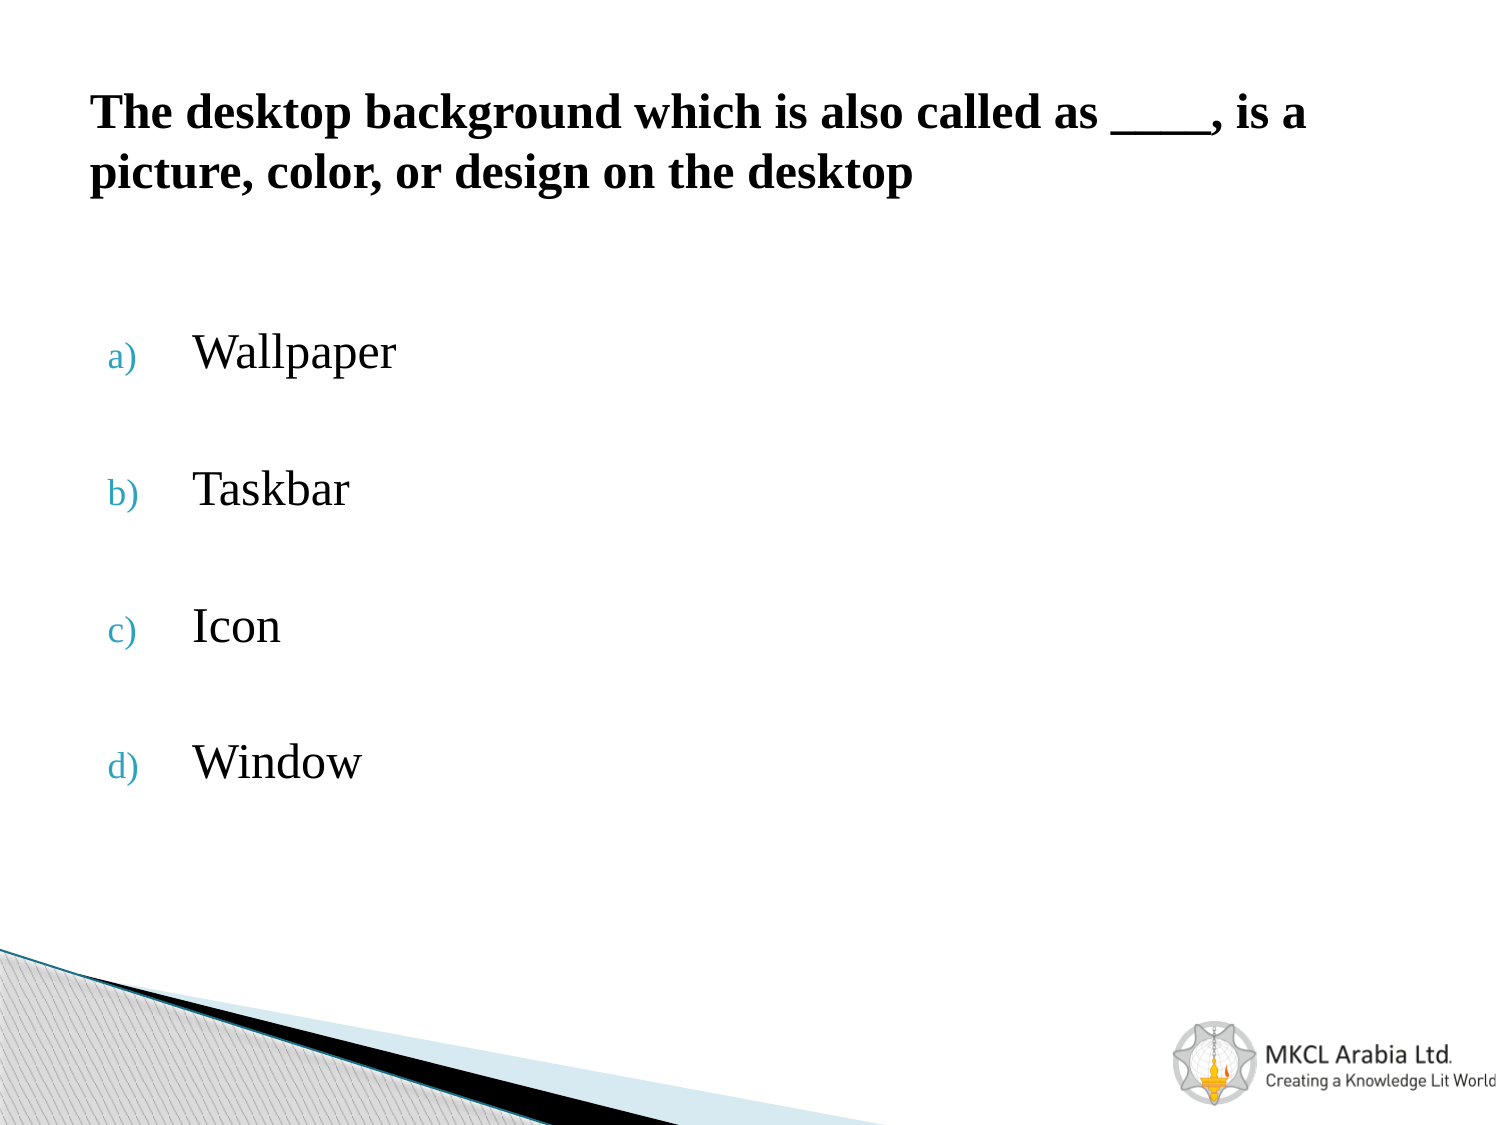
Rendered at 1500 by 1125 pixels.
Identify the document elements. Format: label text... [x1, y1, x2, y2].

picture [1172, 1021, 1496, 1106]
list Wallpaper Taskbar Icon Window [75, 243, 1425, 986]
title The desktop background which is also called as ____, is a picture, color, or design on the desktop [75, 45, 1425, 233]
